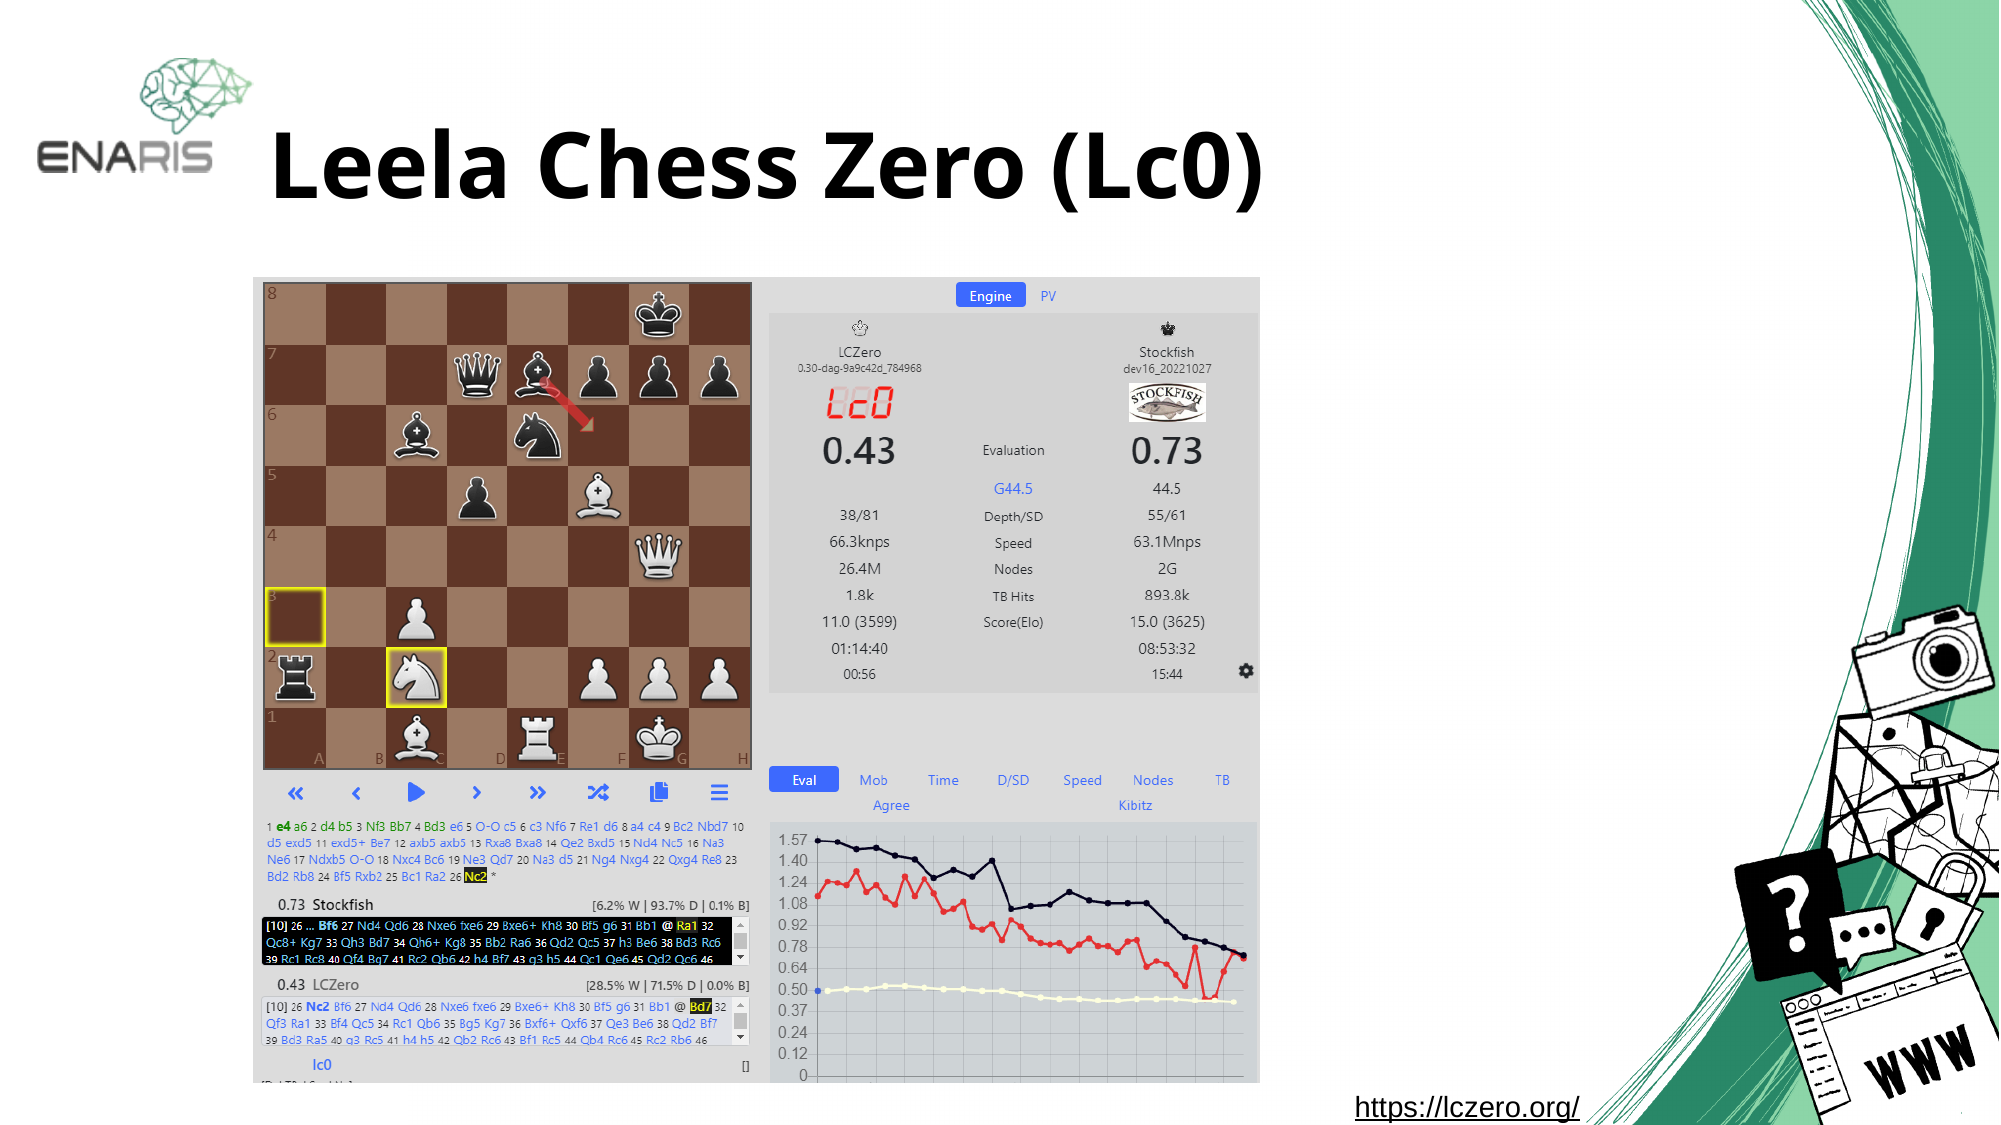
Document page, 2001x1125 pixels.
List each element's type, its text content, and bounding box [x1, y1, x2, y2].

text_box https://lczero.org/ [594, 1081, 1595, 1125]
title Leela Chess Zero (Lc0) [253, 59, 1863, 278]
picture [253, 0, 1999, 1125]
picture [37, 58, 254, 173]
